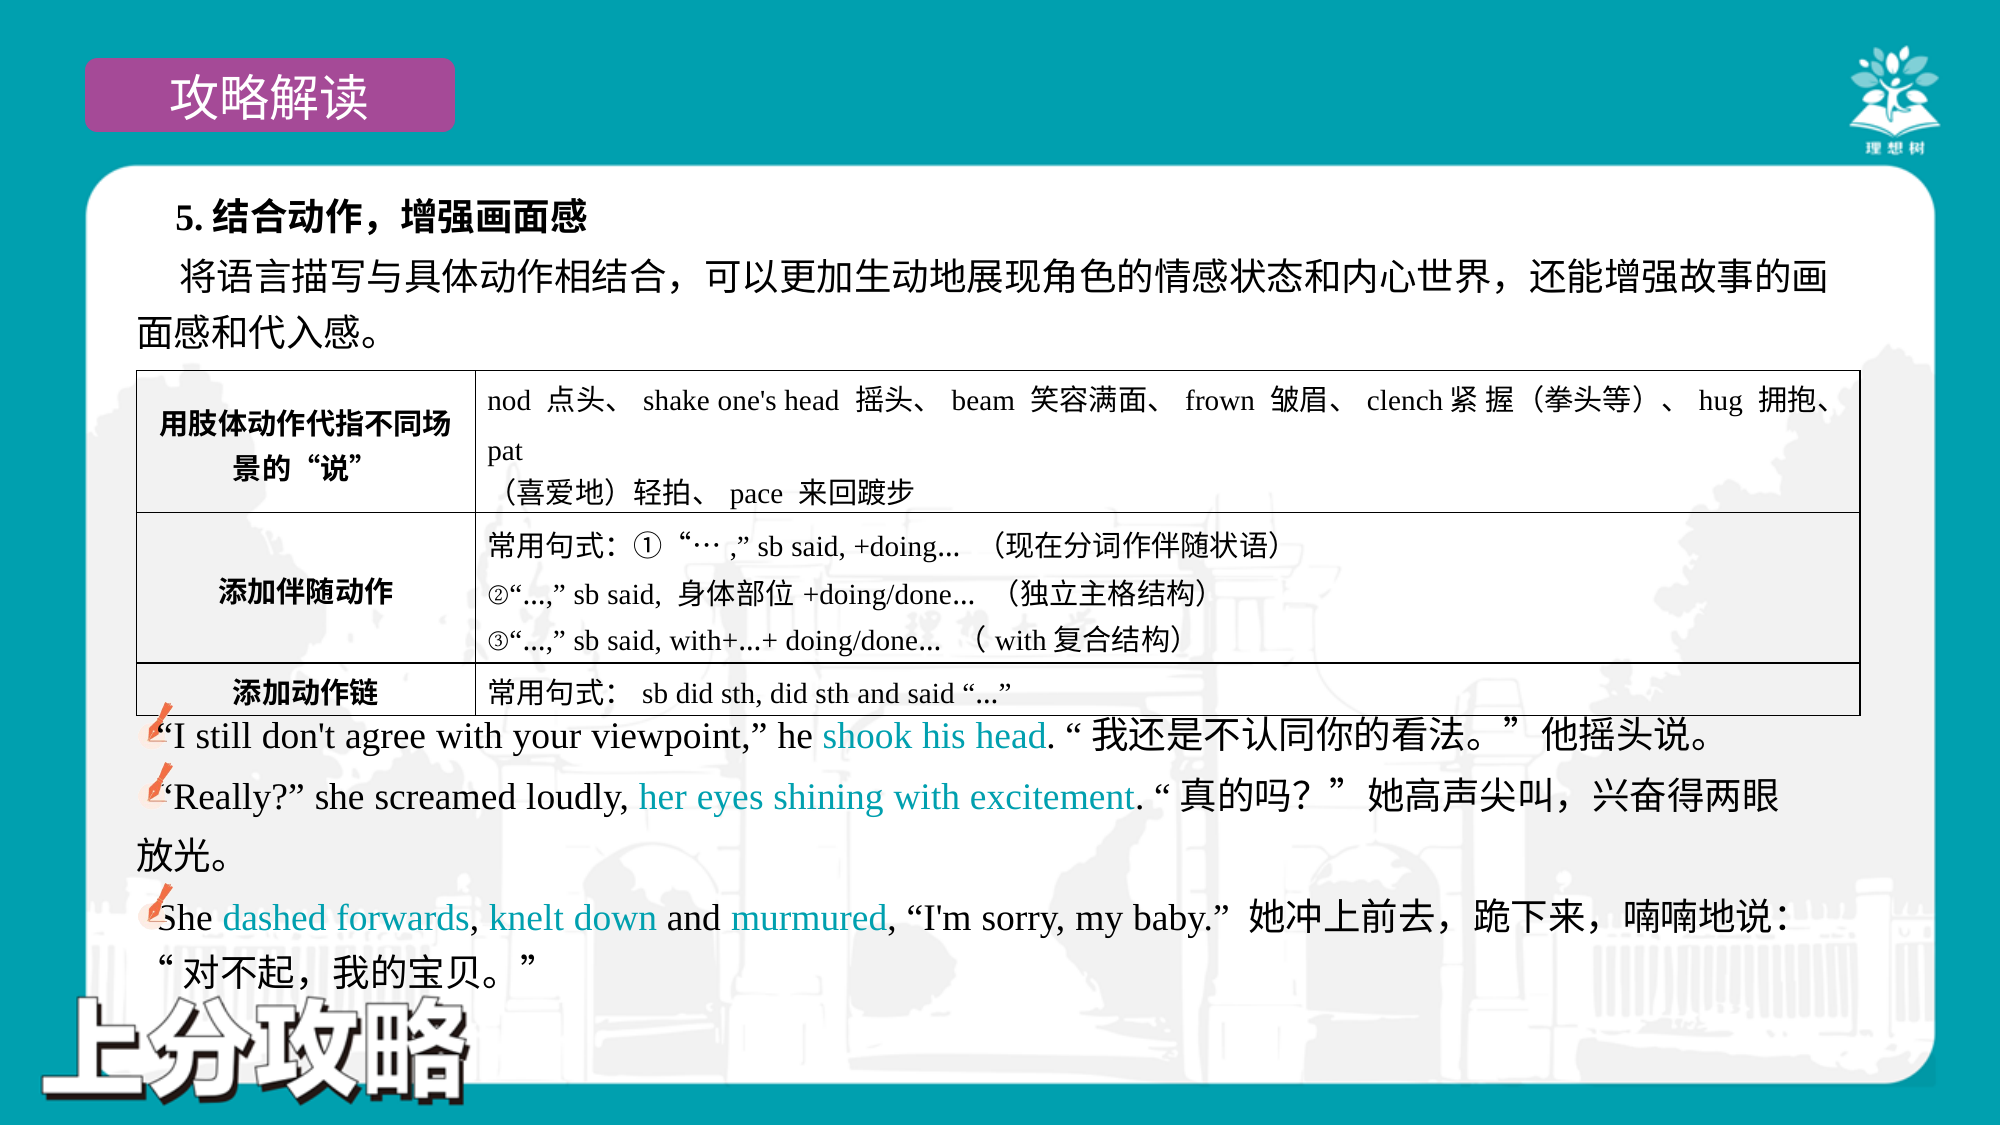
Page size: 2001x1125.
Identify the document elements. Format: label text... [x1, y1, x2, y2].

table_cell 添加伴随动作 [137, 513, 475, 662]
text_box “I still don't agree with your viewpoint,” he shook his head. “我还是不认同你的看法。”他摇头说。 “Really?” she screamed loudly, her eyes shining with excitement. “真的吗？”她高声尖叫，兴奋得两眼 放光。 She dashed forwards, knelt down and murmured, “I'm sorry, my baby.” 她冲上前去，跪下来，喃喃地说： “对不起，我的宝贝。”#5.1.1.3 [136, 695, 1865, 988]
table_cell 常用句式：sb did sth, did sth and said “…” [476, 664, 1859, 695]
text_box 5.结合动作，增强画面感 将语言描写与具体动作相结合，可以更加生动地展现角色的情感状态和内心世界，还能增强故事的画 面感和代入感。#5.1 [136, 177, 1865, 350]
table_cell 添加动作链 [137, 664, 475, 695]
picture [0, 0, 2000, 1125]
table_cell 常用句式：①“…,” sb said, +doing… （现在分词作伴随状语） ②“…,” sb said, 身体部位+doing/done… （独立主格结构） ③“…,” sb said, with+…+ doing/done… （with复合结构） [476, 513, 1859, 662]
table_header nod 点头、shake one's head 摇头、beam 笑容满面、frown 皱眉、clench紧 握（拳头等）、hug 拥抱、pat （喜爱地）轻拍、pace 来回踱步 [476, 371, 1859, 512]
table_header 用肢体动作代指不同场 景的“说” [137, 371, 475, 512]
